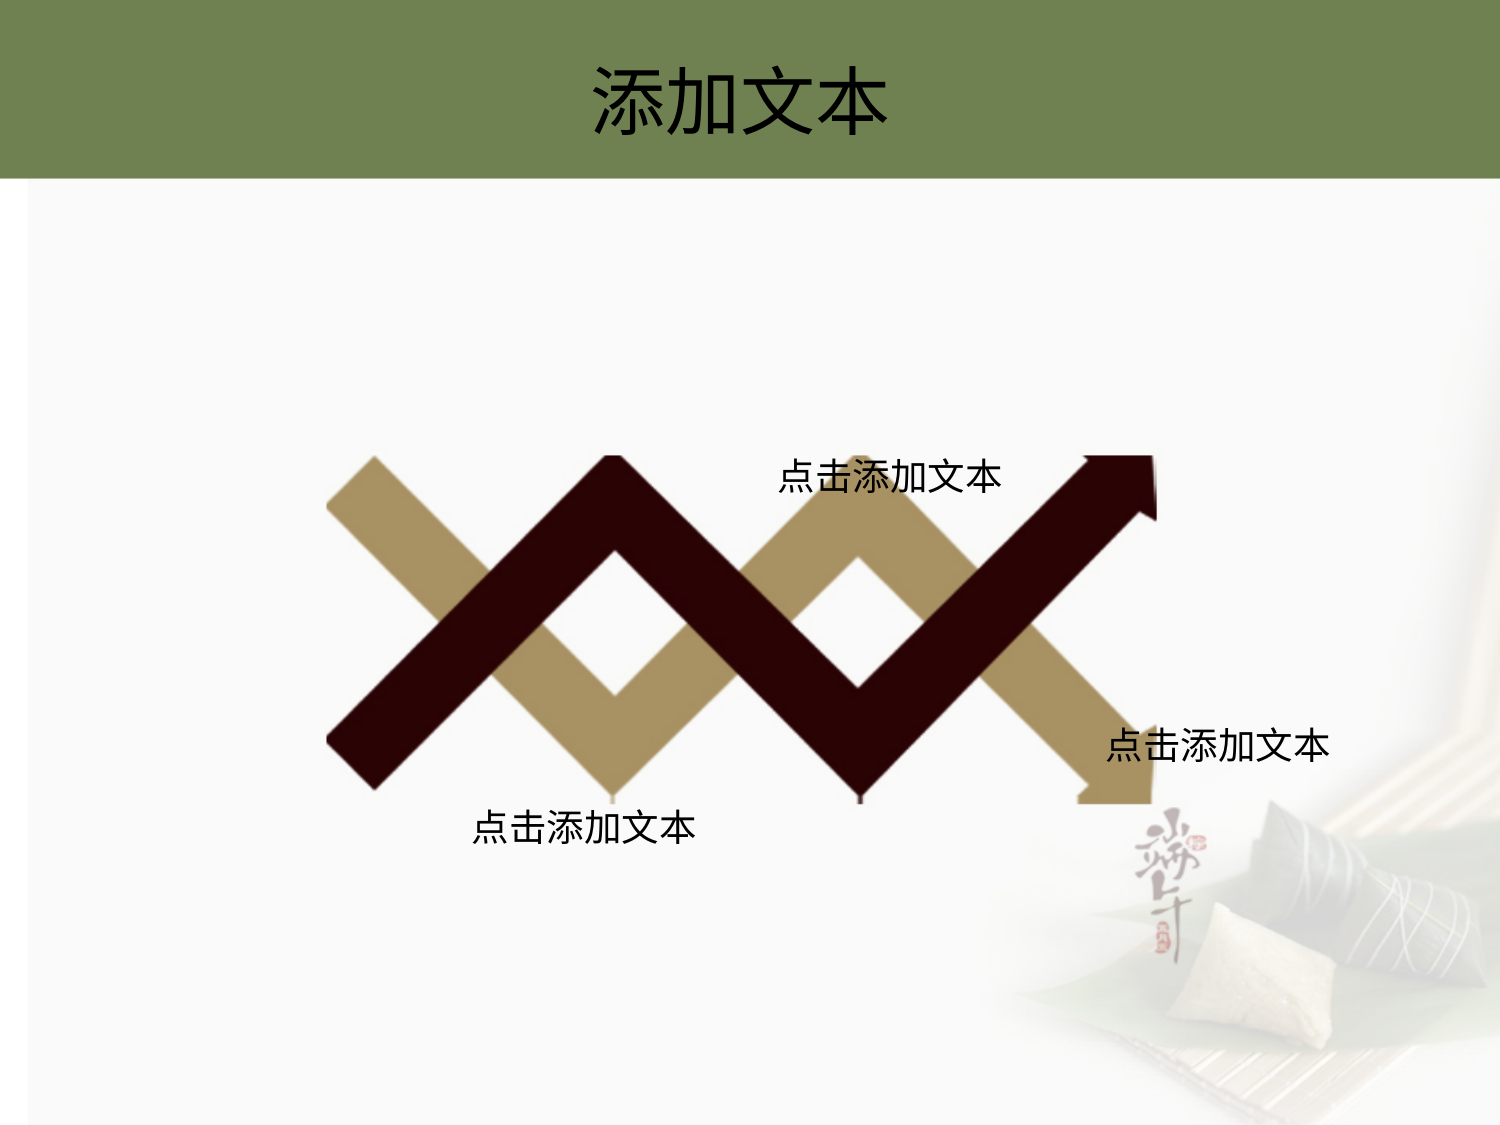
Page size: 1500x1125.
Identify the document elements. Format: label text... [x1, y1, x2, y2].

picture [0, 0, 1500, 1125]
text_box 添加文本 [575, 46, 906, 152]
text_box 点击添加文本 [1091, 714, 1346, 775]
text_box 点击添加文本 [762, 445, 1018, 505]
text_box 点击添加文本 [457, 796, 750, 857]
